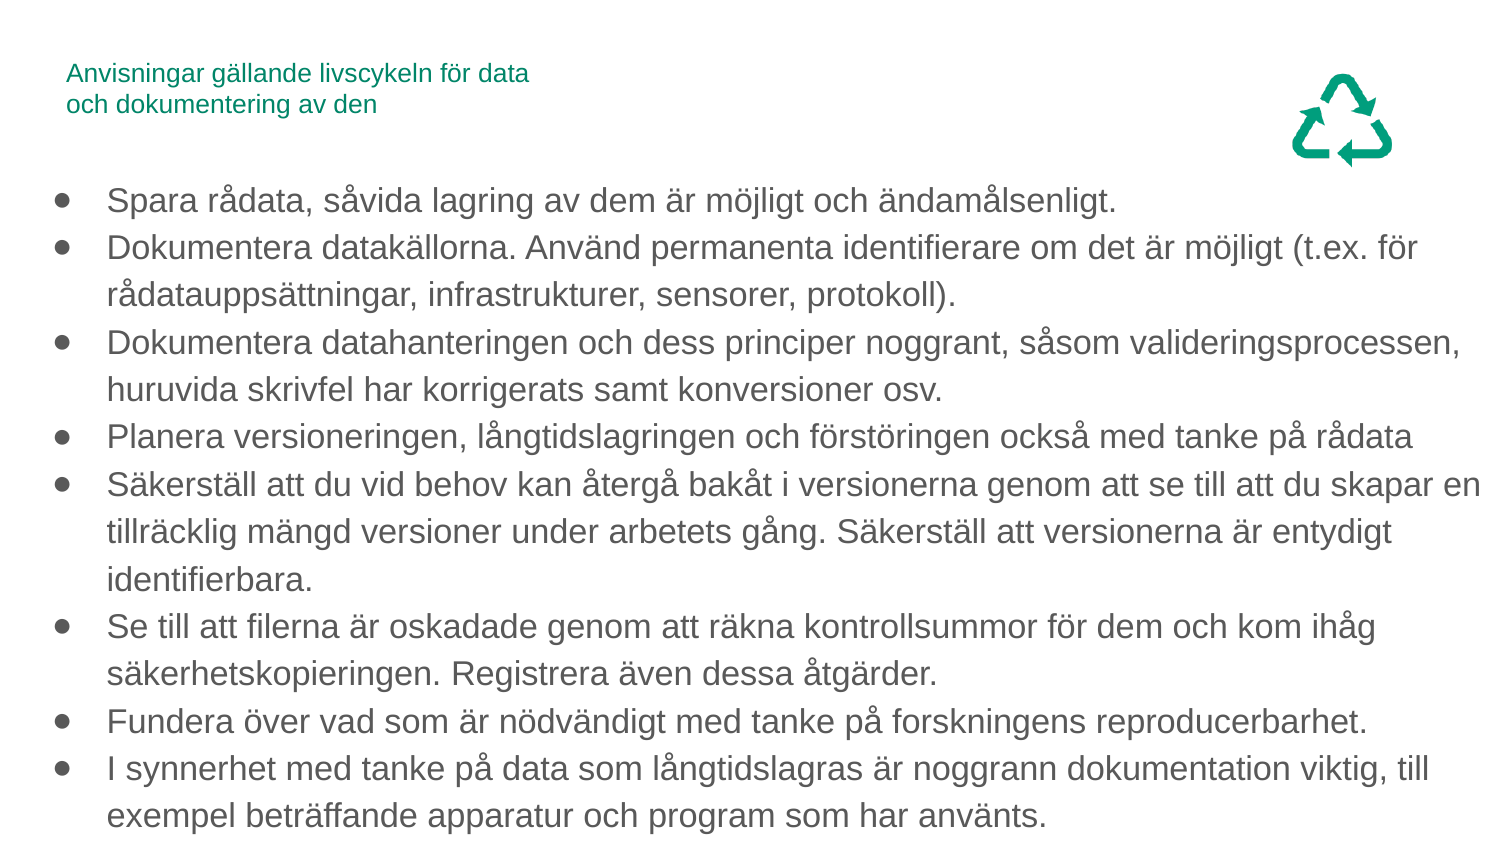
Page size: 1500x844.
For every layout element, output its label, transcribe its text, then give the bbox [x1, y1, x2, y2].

list Spara rådata, såvida lagring av dem är möjligt och ändamålsenligt. Dokumentera datakällorna. Använd permanenta identifierare om det är möjligt (t.ex. för rådatauppsättningar, infrastrukturer, sensorer, protokoll). Dokumentera datahanteringen och dess principer noggrant, såsom valideringsprocessen, huruvida skrivfel har korrigerats samt konversioner osv. Planera versioneringen, långtidslagringen och förstöringen också med tanke på rådata Säkerställ att du vid behov kan återgå bakåt i versionerna genom att se till att du skapar en tillräcklig mängd versioner under arbetets gång. Säkerställ att versionerna är entydigt identifierbara. Se till att filerna är oskadade genom att räkna kontrollsummor för dem och kom ihåg säkerhetskopieringen. Registrera även dessa åtgärder. Fundera över vad som är nödvändigt med tanke på forskningens reproducerbarhet. I synnerhet med tanke på data som långtidslagras är noggrann dokumentation viktig, till exempel beträffande apparatur och program som har använts. [16, 156, 1500, 814]
title Anvisningar gällande livscykeln för data och dokumentering av den [51, 40, 1449, 135]
picture [1283, 65, 1401, 175]
